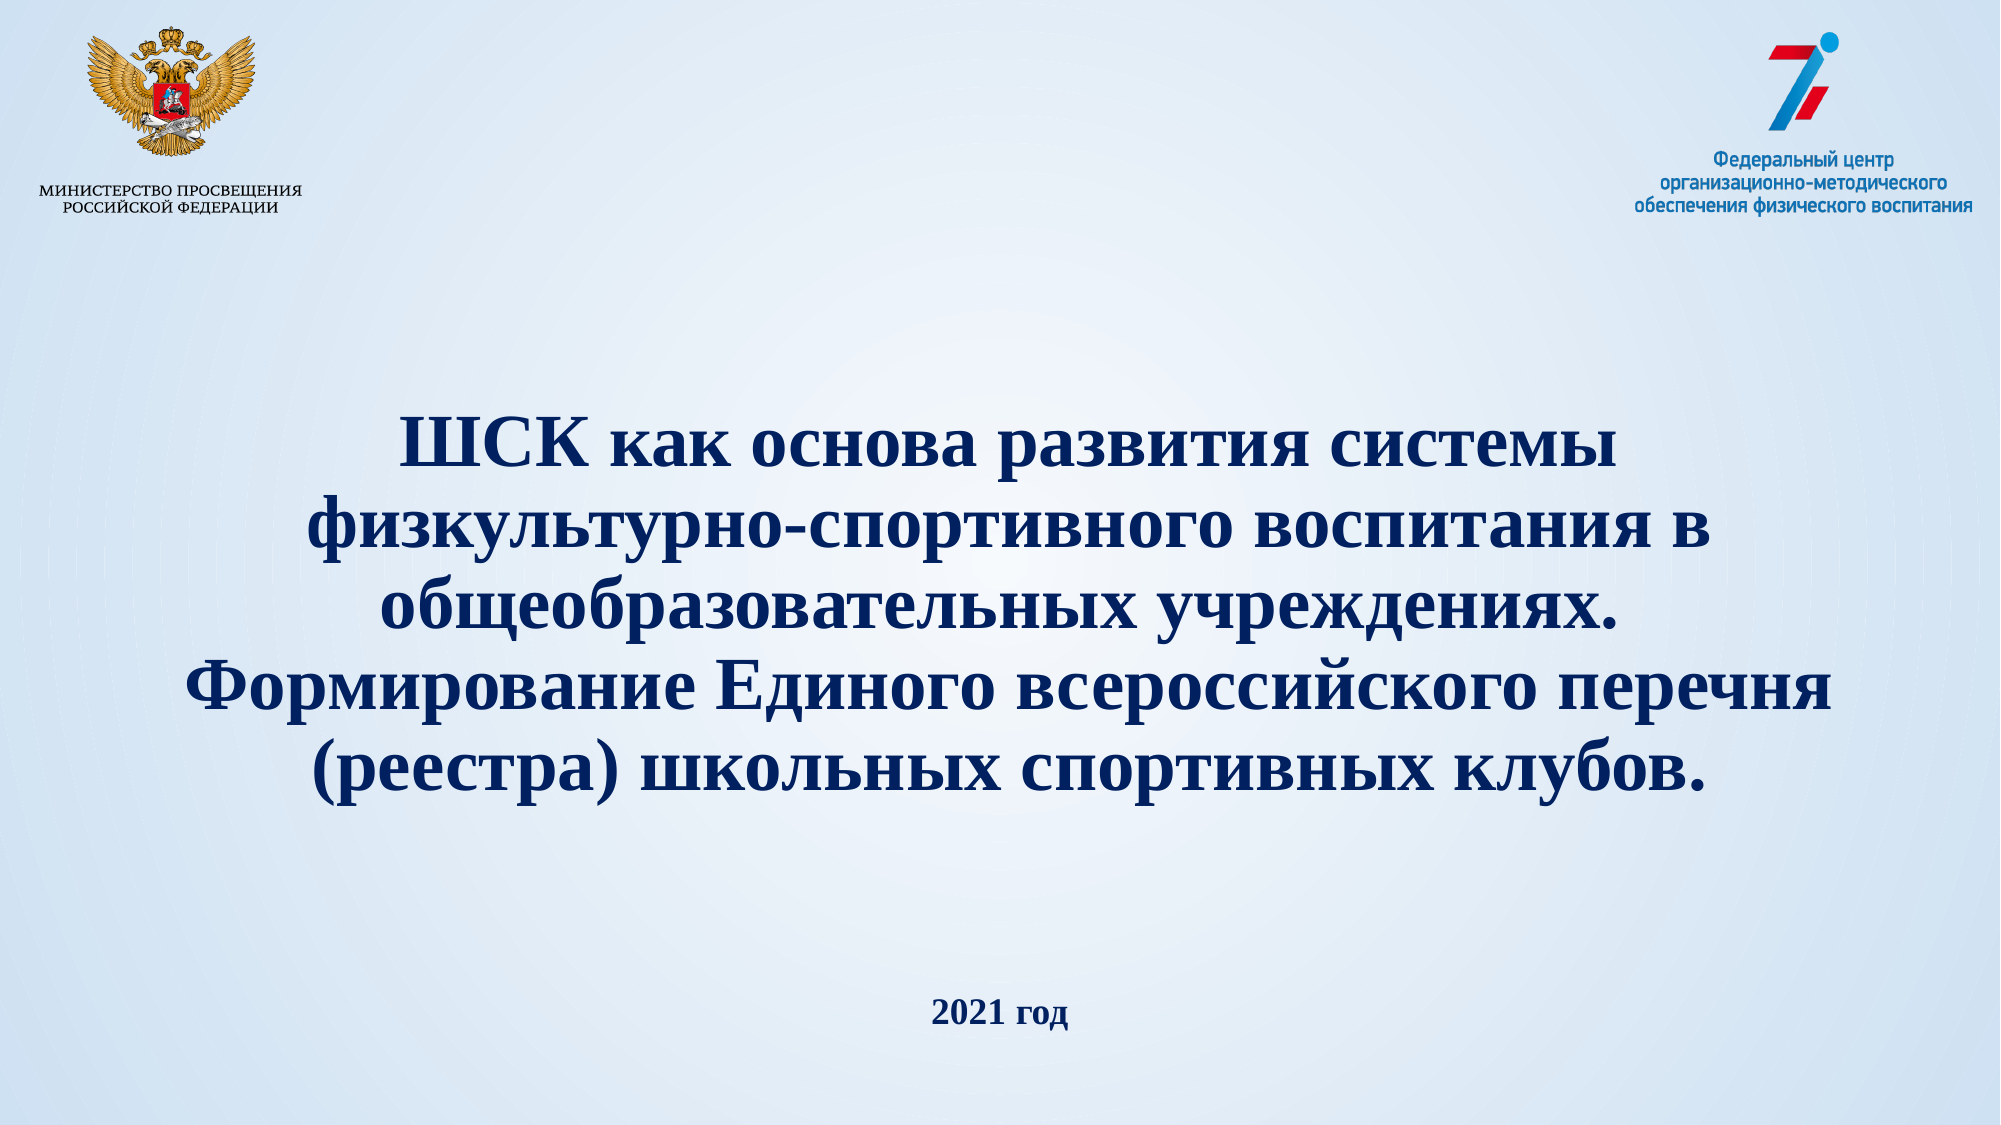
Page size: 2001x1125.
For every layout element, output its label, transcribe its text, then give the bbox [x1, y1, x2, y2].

picture [1631, 0, 1974, 236]
picture [0, 17, 343, 230]
text_box 2021 год [499, 979, 1501, 1040]
title ШСК как основа развития системы физкультурно-спортивного воспитания в общеобразовательных учреждениях. Формирование Единого всероссийского перечня (реестра) школьных спортивных клубов. [150, 229, 1869, 980]
